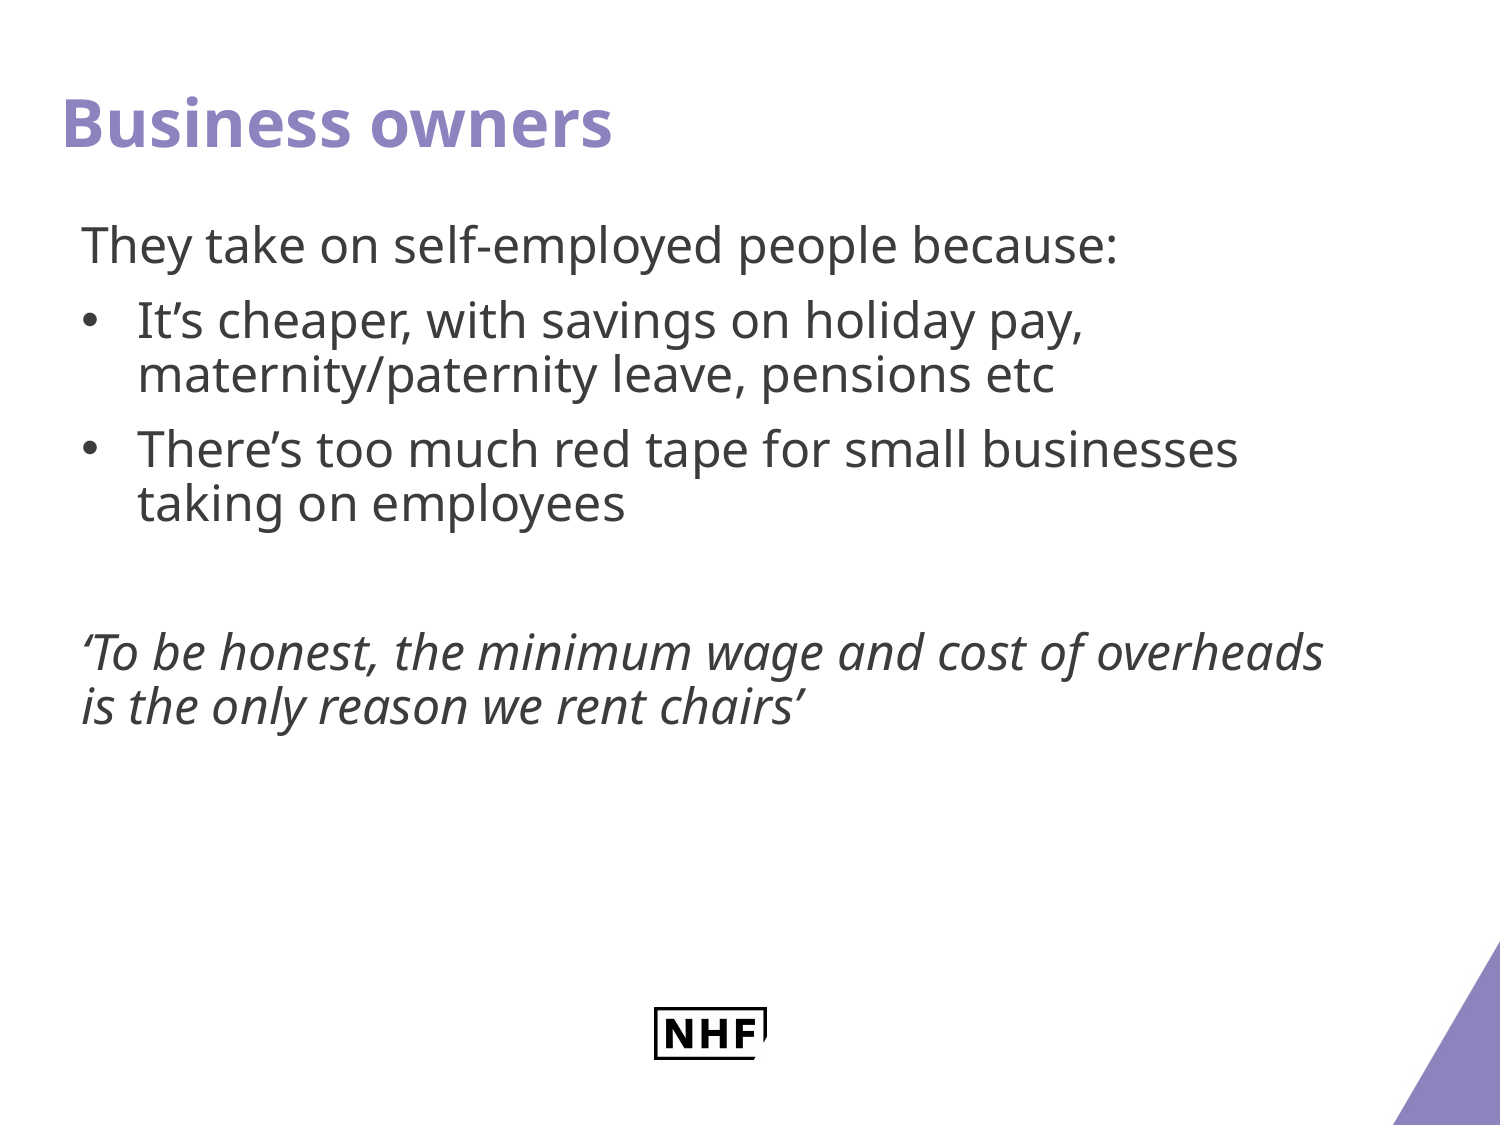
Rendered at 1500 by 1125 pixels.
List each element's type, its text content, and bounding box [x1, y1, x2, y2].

subtitle They take on self-employed people because: It’s cheaper, with savings on holiday pay, maternity/paternity leave, pensions etc There’s too much red tape for small businesses taking on employees ‘To be honest, the minimum wage and cost of overheads is the only reason we rent chairs’ [66, 212, 1355, 972]
picture [1381, 941, 1500, 1125]
picture [654, 1007, 767, 1060]
text_box Business owners [46, 73, 629, 169]
